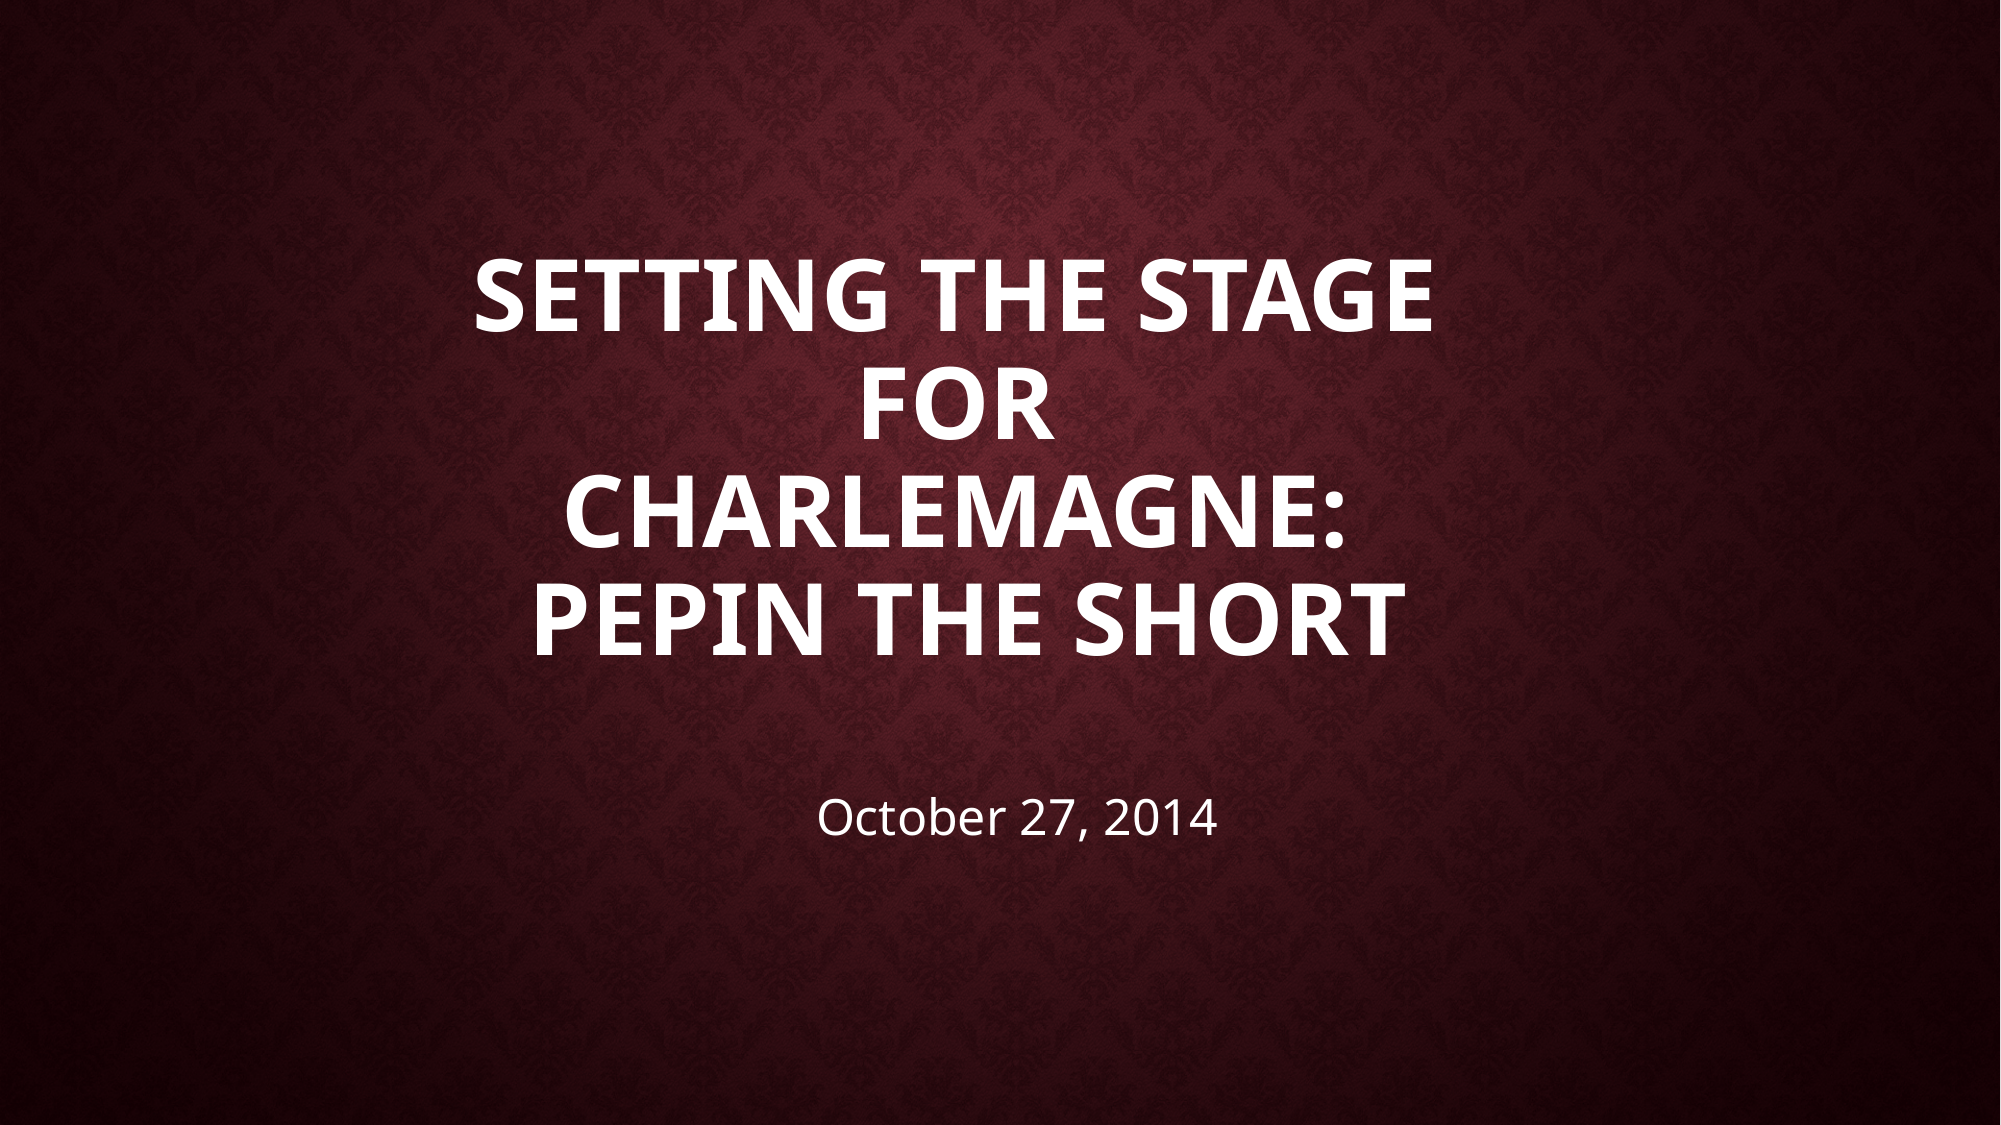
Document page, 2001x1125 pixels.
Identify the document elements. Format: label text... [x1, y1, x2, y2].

subtitle October 27, 2014 [278, 766, 1756, 1038]
title Setting the Stage for Charlemagne: Pepin the short [198, 105, 1739, 685]
